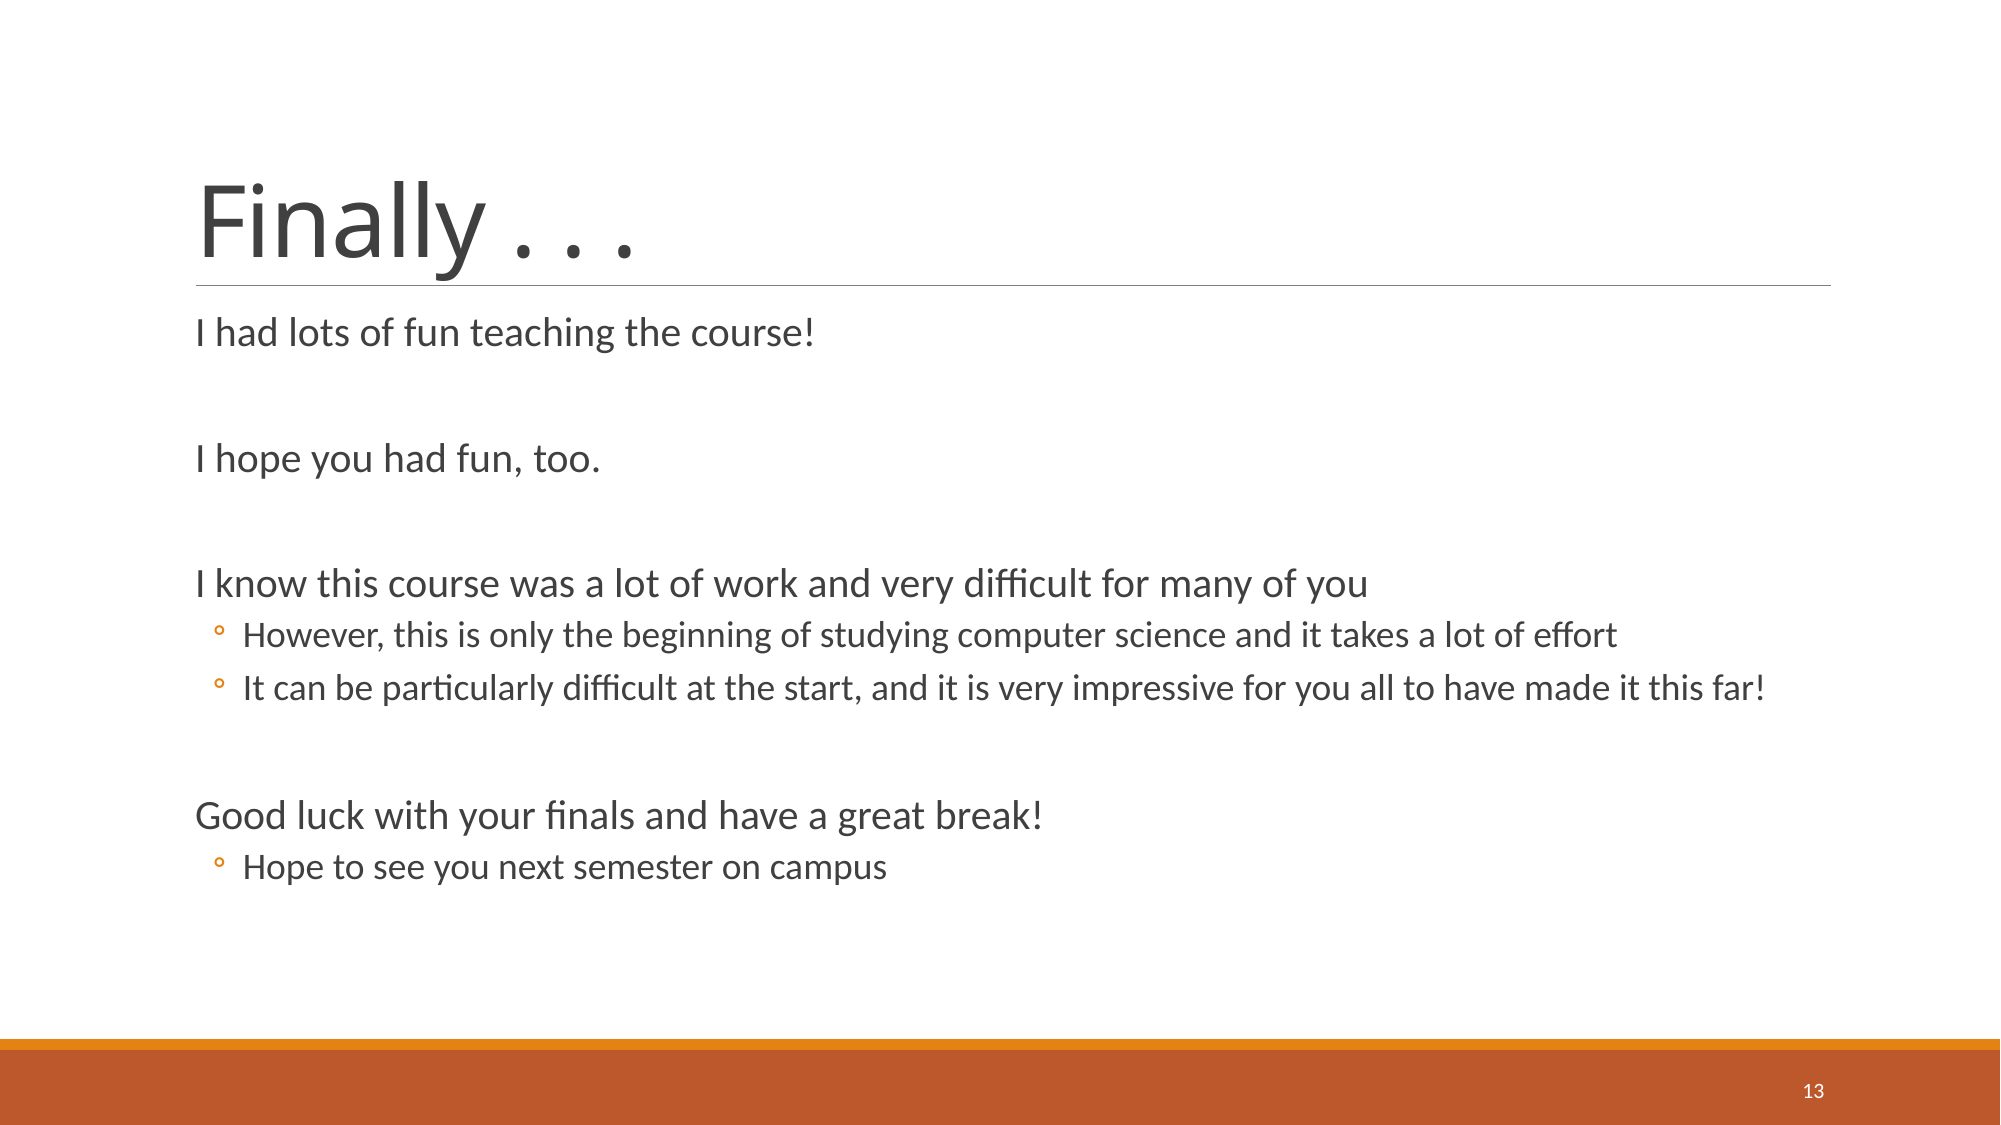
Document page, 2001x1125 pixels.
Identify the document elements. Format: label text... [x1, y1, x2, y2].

title Finally . . . [180, 47, 1830, 285]
list I had lots of fun teaching the course! I hope you had fun, too. I know this course was a lot of work and very difficult for many of you However, this is only the beginning of studying computer science and it takes a lot of effort It can be particularly difficult at the start, and it is very impressive for you all to have made it this far! Good luck with your finals and have a great break! Hope to see you next semester on campus [180, 302, 1830, 963]
slide_number 13 [1624, 1059, 1840, 1120]
